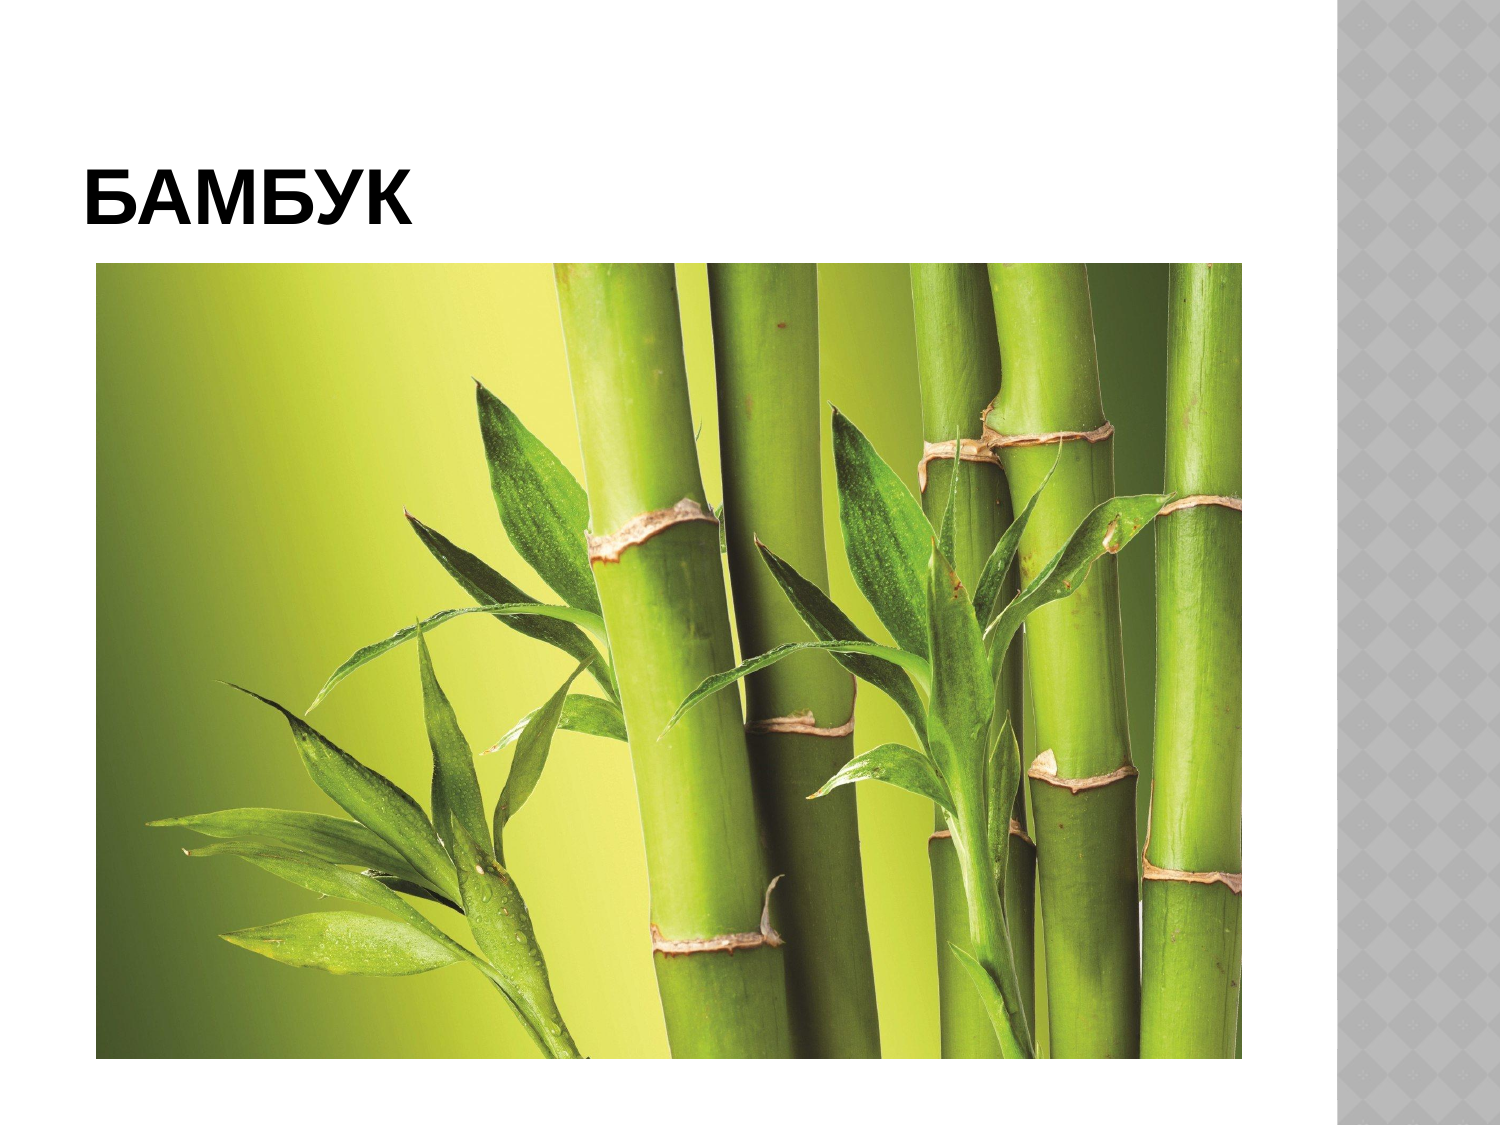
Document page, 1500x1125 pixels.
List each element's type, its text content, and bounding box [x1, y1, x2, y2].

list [95, 263, 1242, 1060]
title Бамбук [75, 52, 1263, 240]
